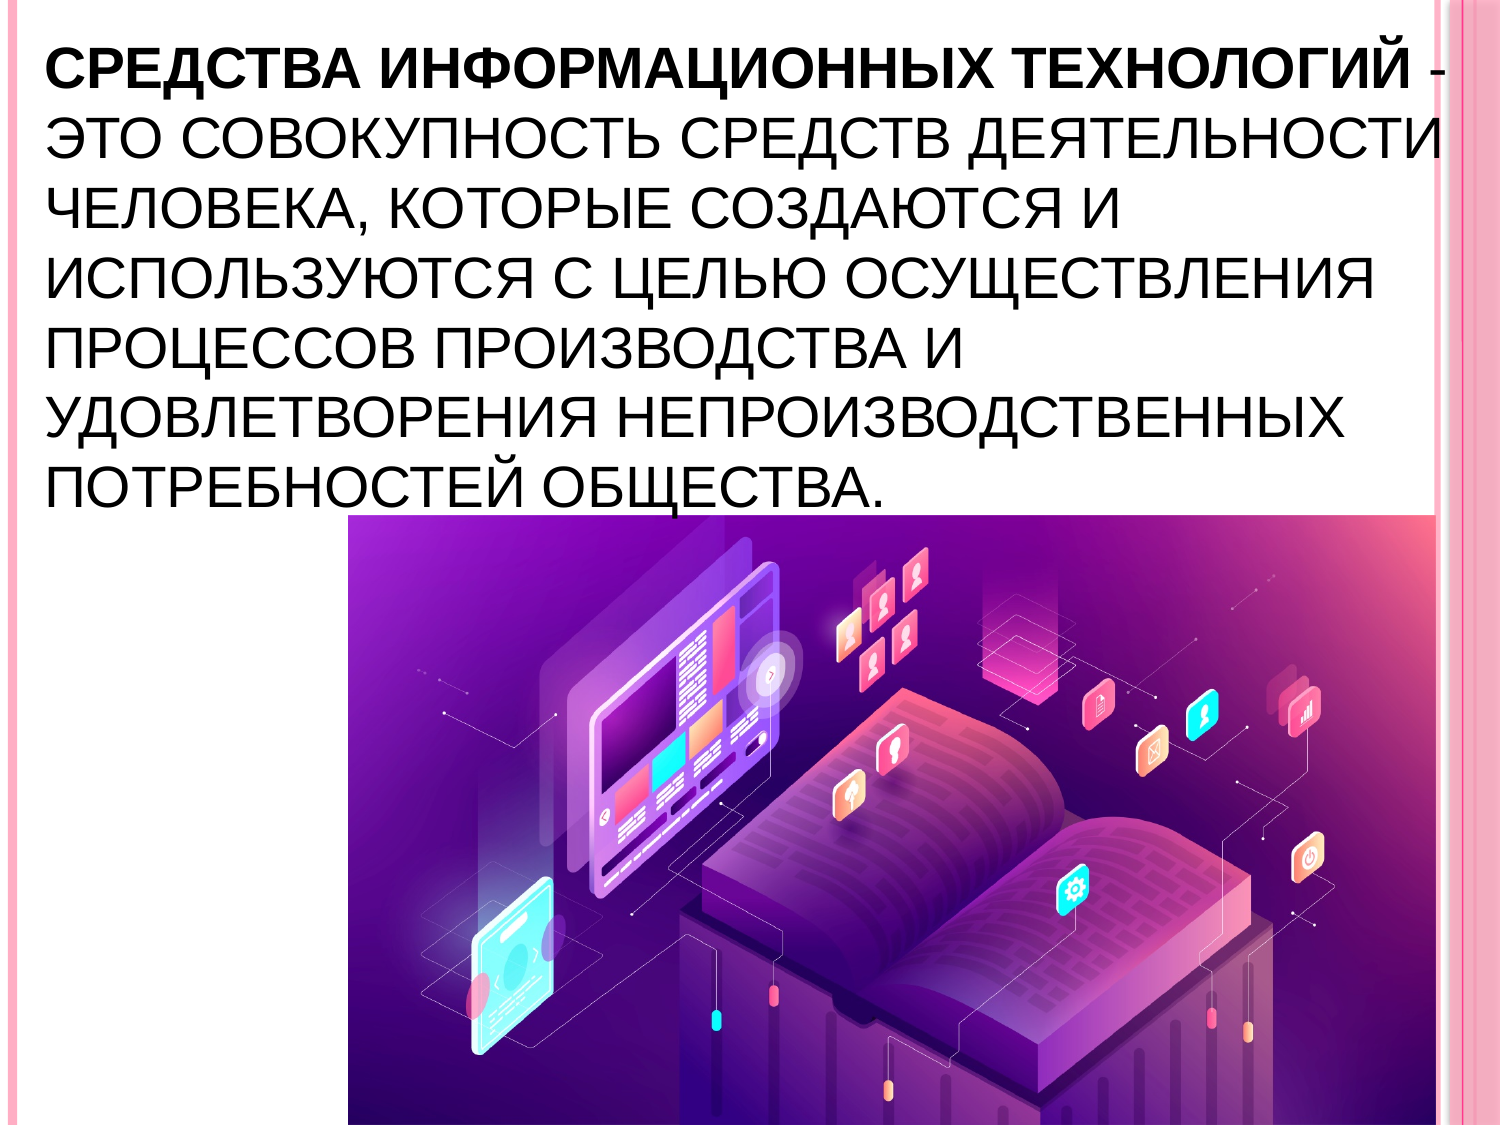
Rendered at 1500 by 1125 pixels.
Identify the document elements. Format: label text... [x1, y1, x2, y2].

title Средства информационных технологий - это совокупность средств деятельности человека, которые создаются и используются с целью осуществления процессов производства и удовлетворения непроизводственных потребностей общества. [29, 0, 1471, 528]
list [348, 514, 1436, 1125]
